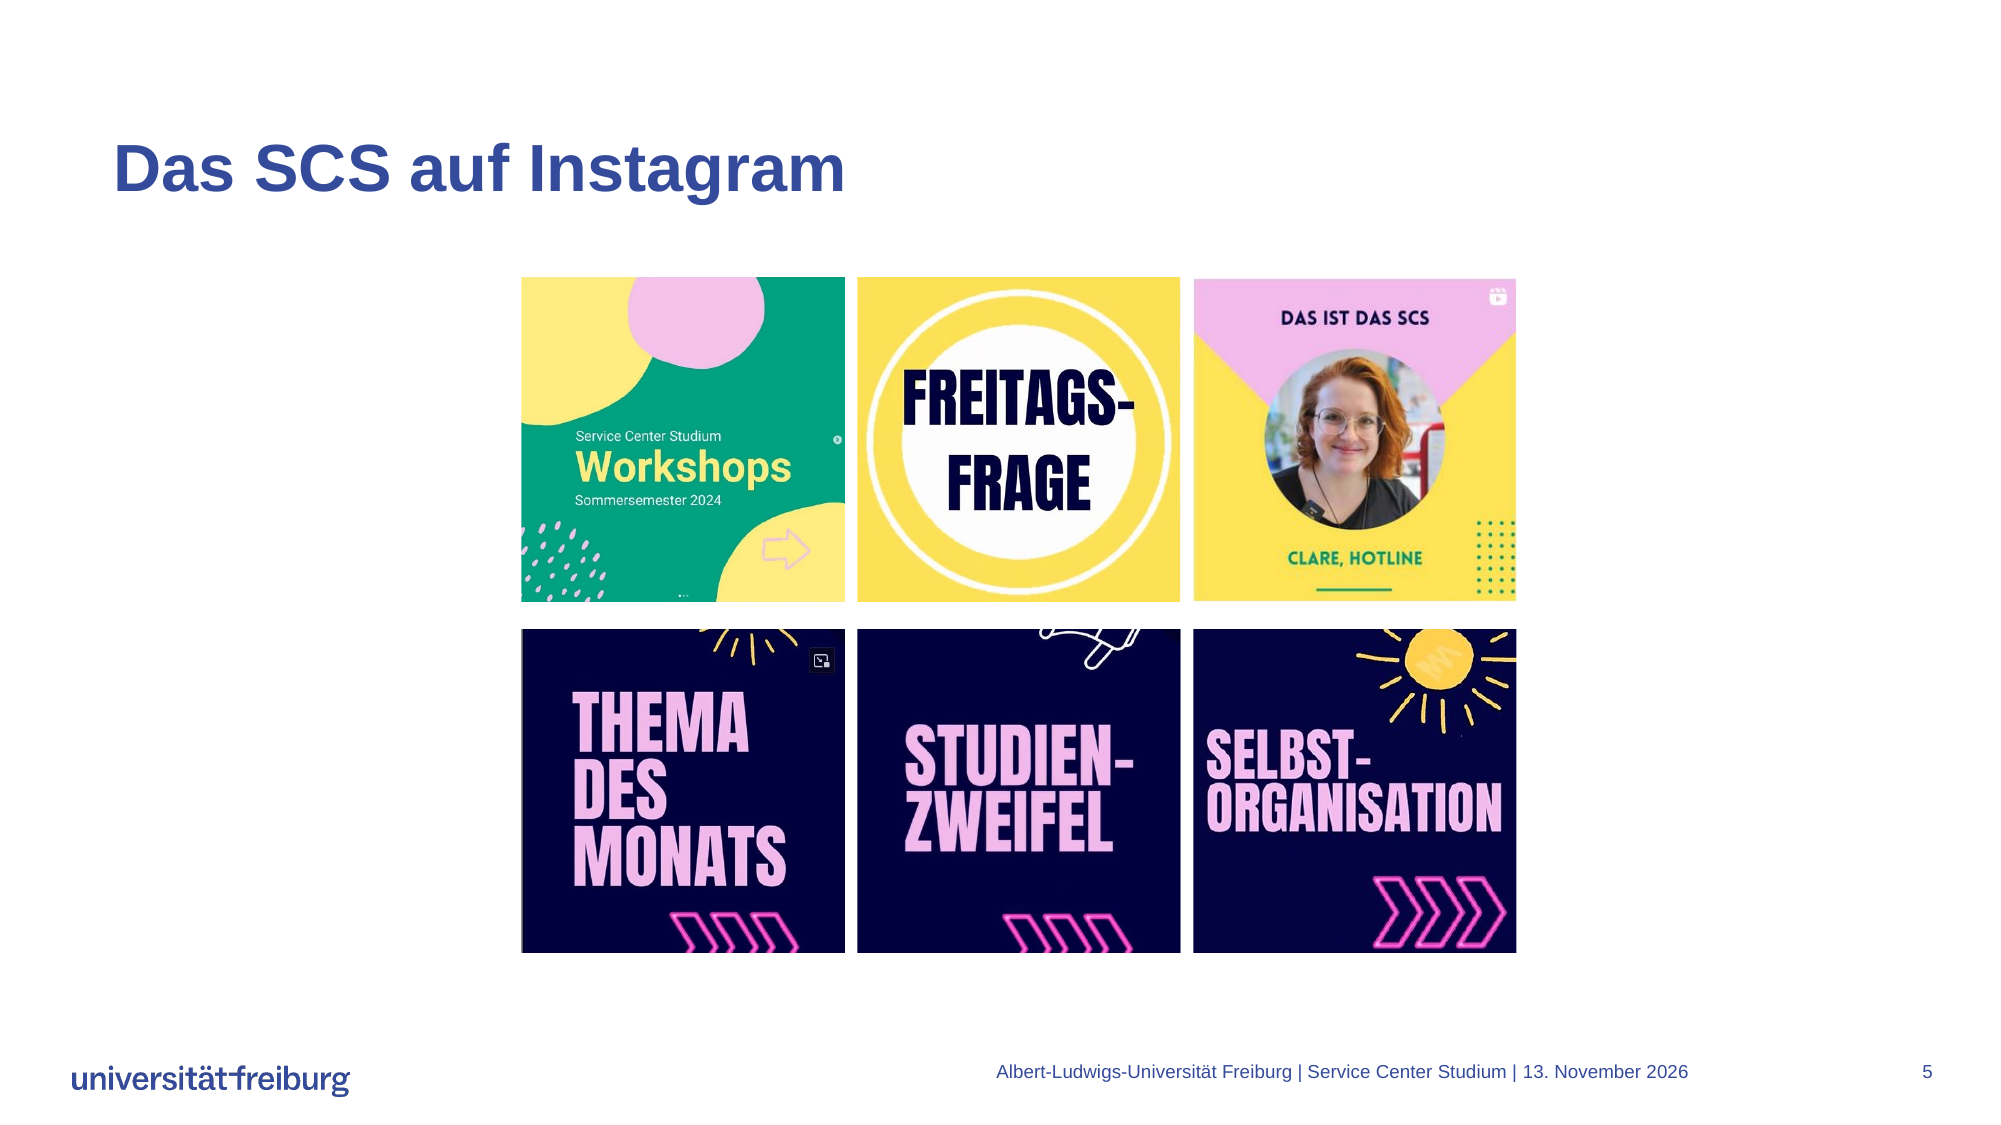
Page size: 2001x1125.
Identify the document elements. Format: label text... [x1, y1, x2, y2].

slide_number 5 [1873, 1060, 1933, 1090]
picture [1193, 278, 1517, 602]
text_box Das SCS auf Instagram [113, 78, 1975, 266]
picture [857, 629, 1182, 954]
footer Albert-Ludwigs-Universität Freiburg | Service Center Studium | [488, 1060, 1517, 1090]
picture [72, 1065, 351, 1097]
picture [857, 277, 1182, 602]
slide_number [1517, 1060, 1754, 1090]
picture [521, 277, 845, 602]
picture [1193, 629, 1517, 953]
picture [521, 629, 845, 954]
